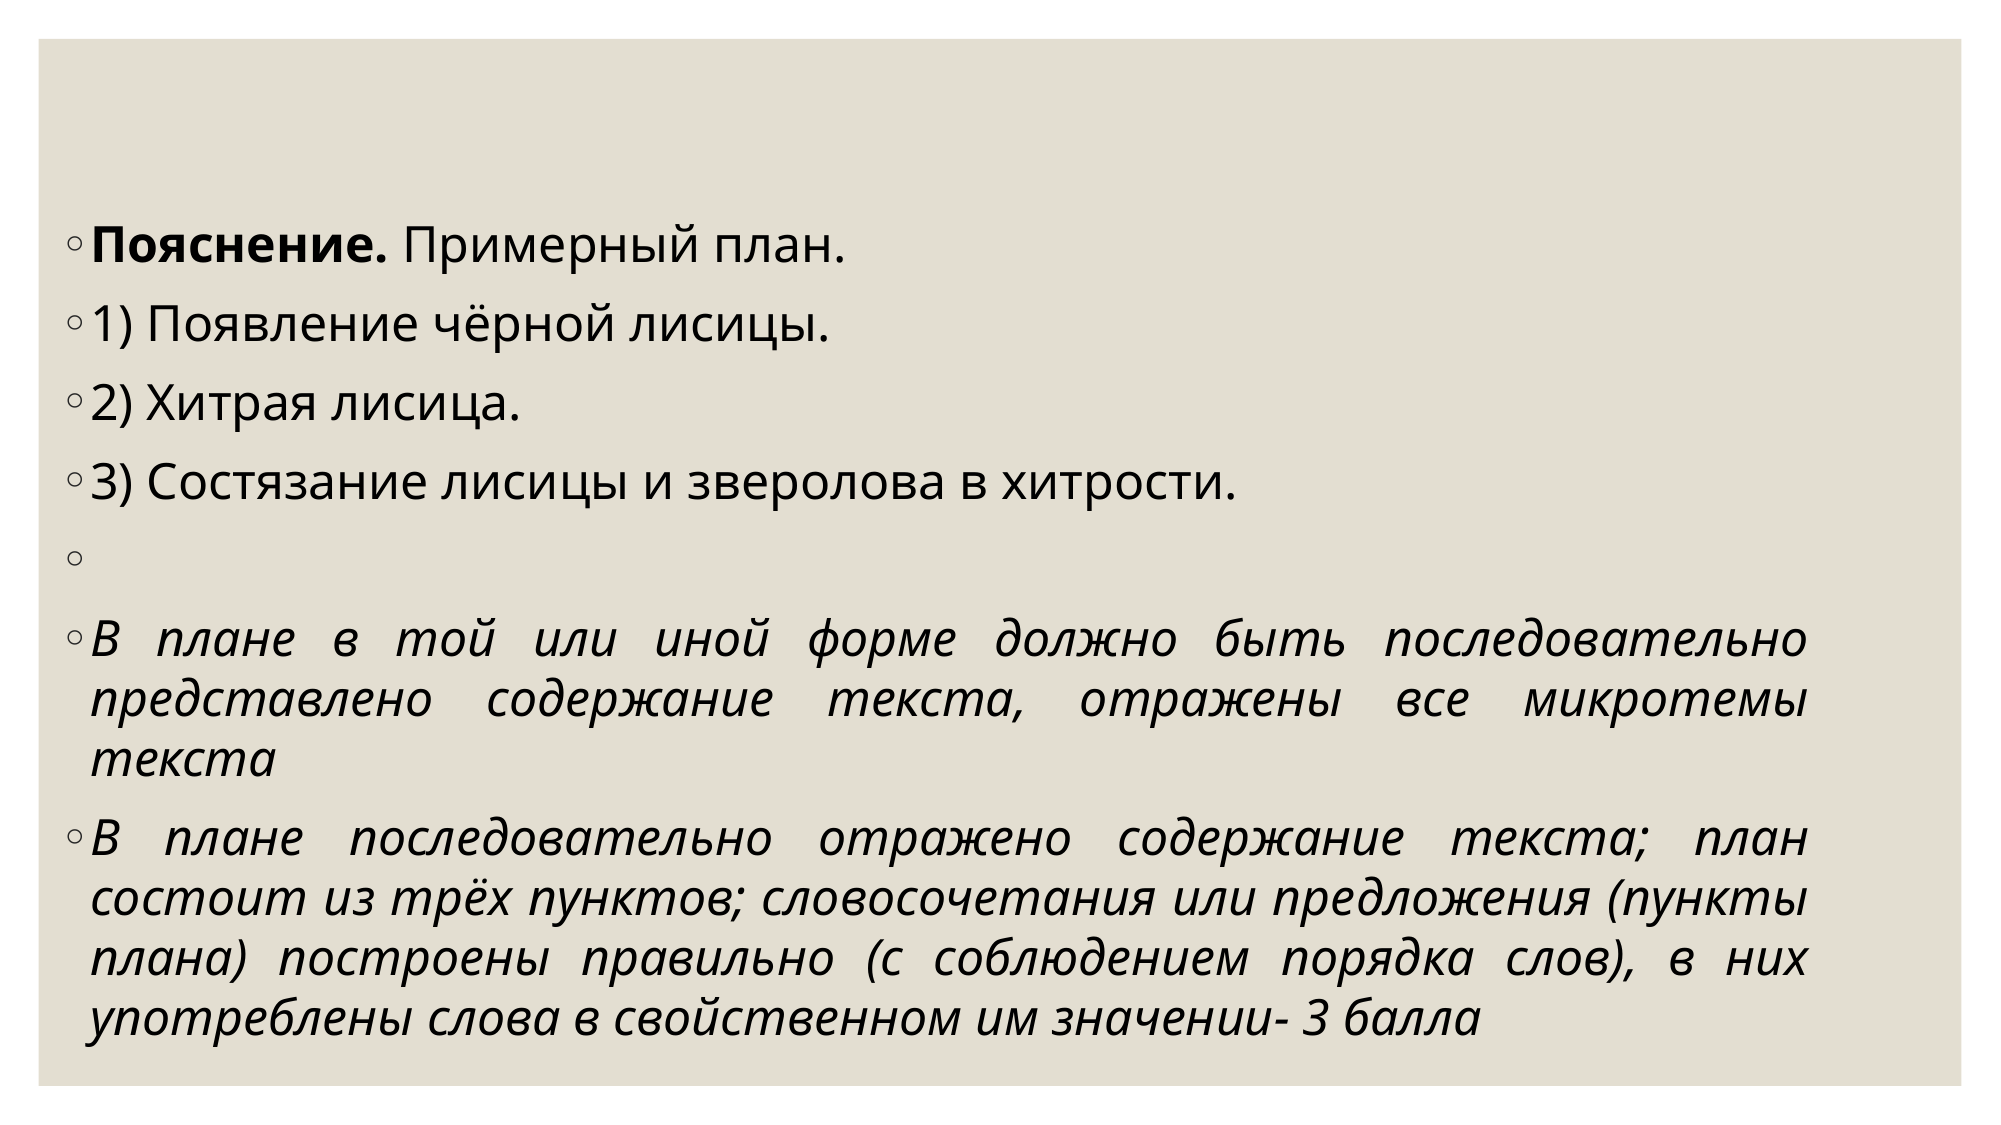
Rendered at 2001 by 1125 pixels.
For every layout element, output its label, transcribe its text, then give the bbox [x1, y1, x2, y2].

list Пояснение. Примерный план. 1) Появление чёрной лисицы. 2) Хитрая лисица. 3) Состязание лисицы и зверолова в хитрости. В плане в той или иной форме должно быть последовательно представлено содержание текста, отражены все микротемы текста В плане последовательно отражено содержание текста; план состоит из трёх пунктов; словосочетания или предложения (пункты плана) построены правильно (с соблюдением порядка слов), в них употреблены слова в свойственном им значении- 3 балла [45, 205, 1825, 1077]
